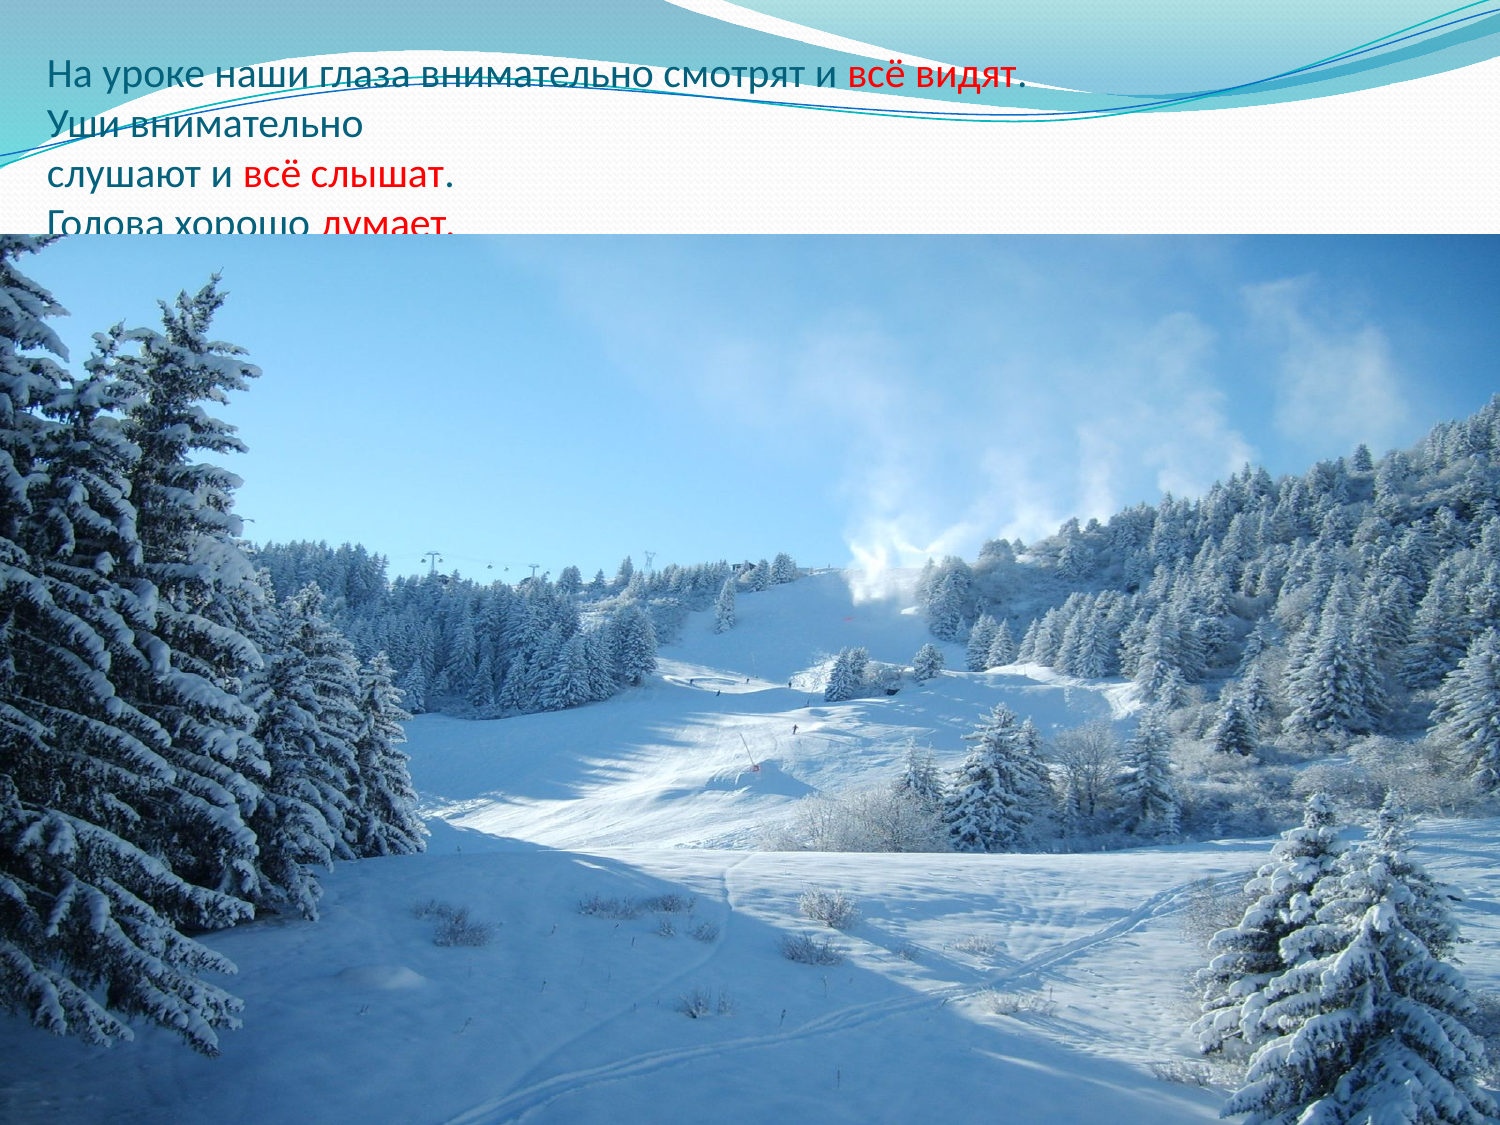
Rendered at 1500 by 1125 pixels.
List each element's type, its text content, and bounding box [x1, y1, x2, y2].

title На уроке наши глаза внимательно смотрят и всё видят. Уши внимательно слушают и всё слышат. Голова хорошо думает. [46, 46, 1465, 234]
picture [0, 234, 1500, 1125]
